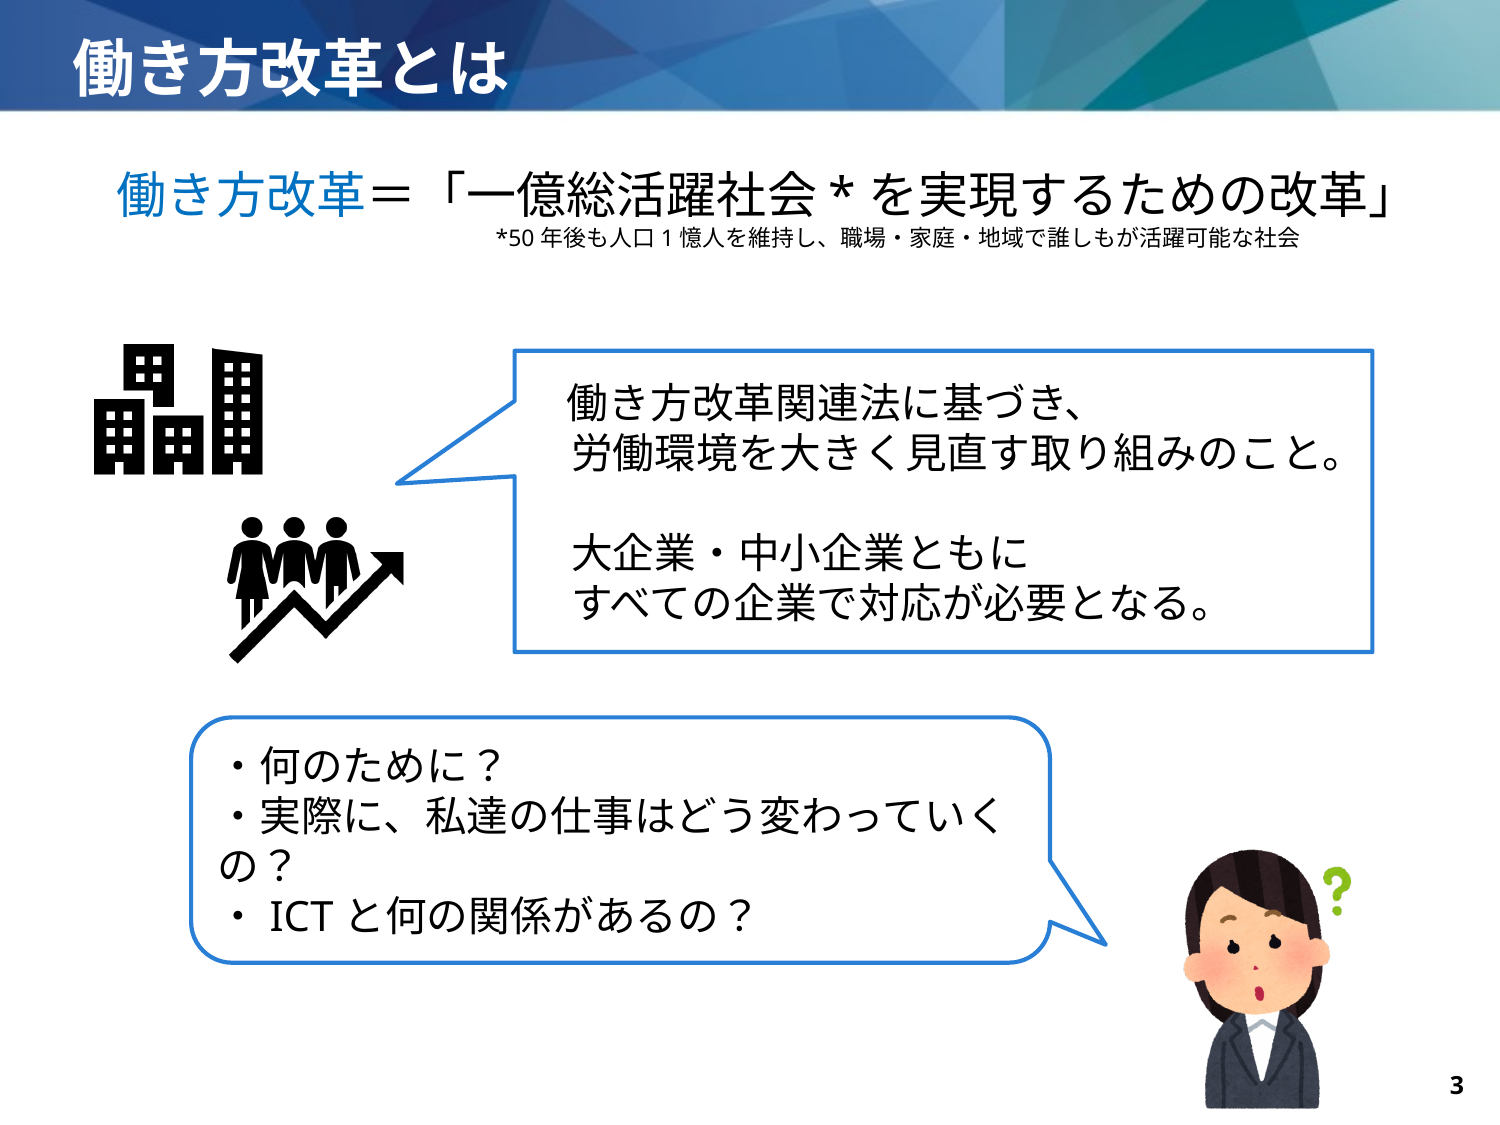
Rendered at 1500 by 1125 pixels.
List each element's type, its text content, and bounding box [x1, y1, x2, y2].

picture [0, 0, 1500, 1125]
text_box 働き方改革＝「一億総活躍社会*を実現するための改革」 *50年後も人口1憶人を維持し、職場・家庭・地域で誰しもが活躍可能な社会 [102, 156, 1500, 259]
title 働き方改革とは [57, 21, 1441, 89]
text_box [77, 308, 1373, 687]
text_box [190, 717, 1363, 1117]
